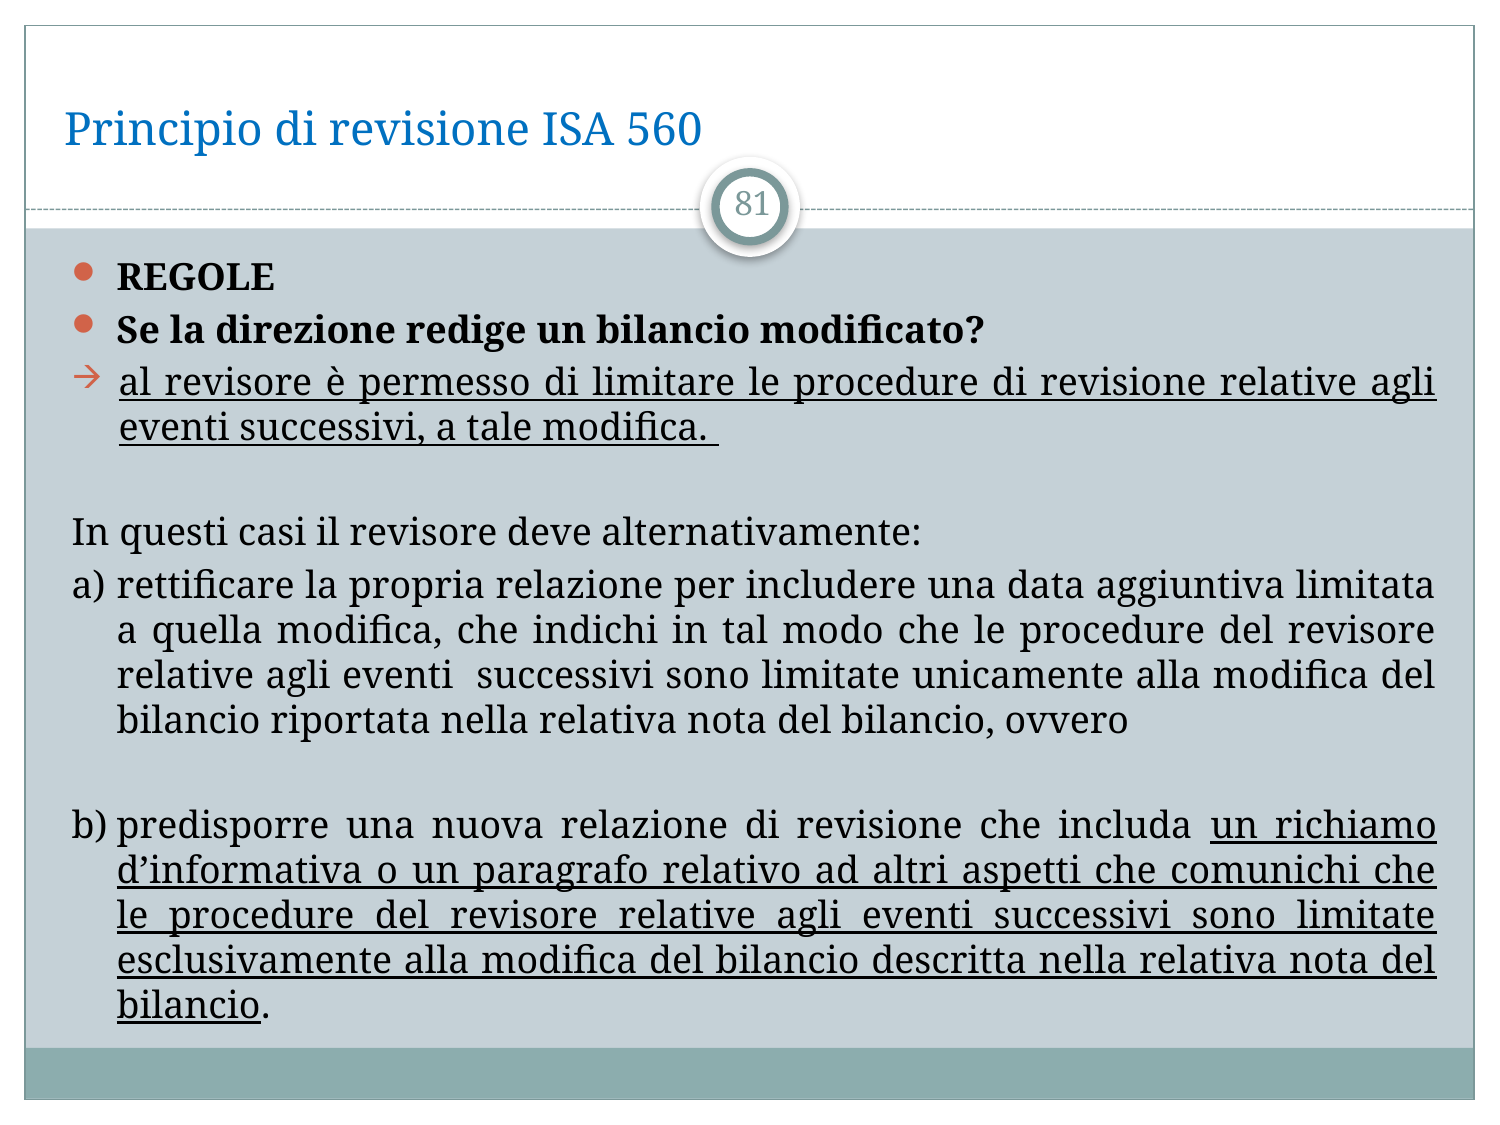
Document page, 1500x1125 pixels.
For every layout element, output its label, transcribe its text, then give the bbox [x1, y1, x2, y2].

title Principio di revisione ISA 560 [49, 37, 1450, 162]
list REGOLE Se la direzione redige un bilancio modificato? al revisore è permesso di limitare le procedure di revisione relative agli eventi successivi, a tale modifica. In questi casi il revisore deve alternativamente: a) rettificare la propria relazione per includere una data aggiuntiva limitata a quella modifica, che indichi in tal modo che le procedure del revisore relative agli eventi successivi sono limitate unicamente alla modifica del bilancio riportata nella relativa nota del bilancio, ovvero b) predisporre una nuova relazione di revisione che includa un richiamo d’informativa o un paragrafo relativo ad altri aspetti che comunichi che le procedure del revisore relative agli eventi successivi sono limitate esclusivamente alla modifica del bilancio descritta nella relativa nota del bilancio. [56, 245, 1452, 996]
slide_number 81 [715, 168, 791, 241]
